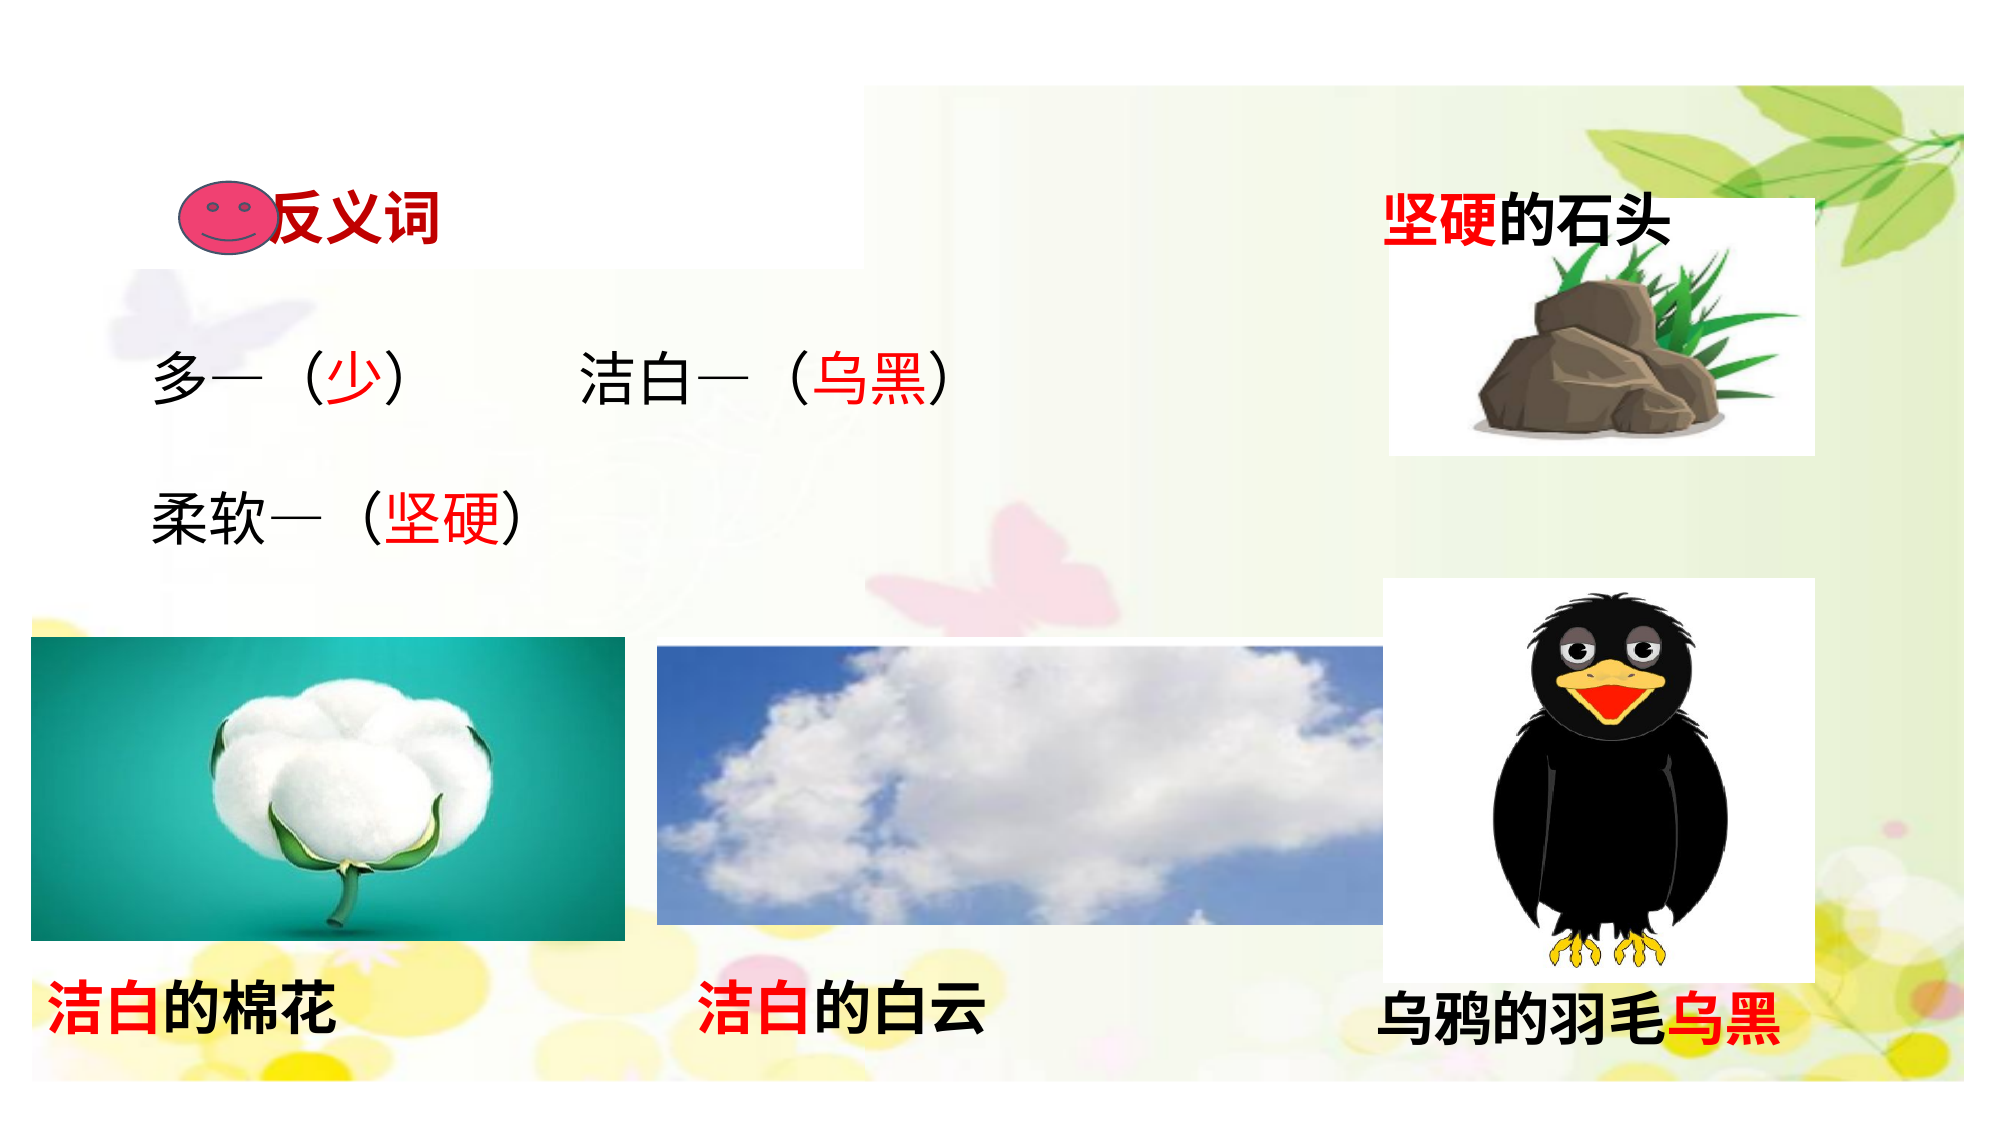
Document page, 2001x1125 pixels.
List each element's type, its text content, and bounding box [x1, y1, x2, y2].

text_box 反义词 [108, 181, 864, 269]
list [106, 143, 864, 266]
picture [31, 84, 1964, 1093]
text_box 乌鸦的羽毛乌黑 [1964, 974, 1970, 1060]
text_box [179, 181, 279, 255]
